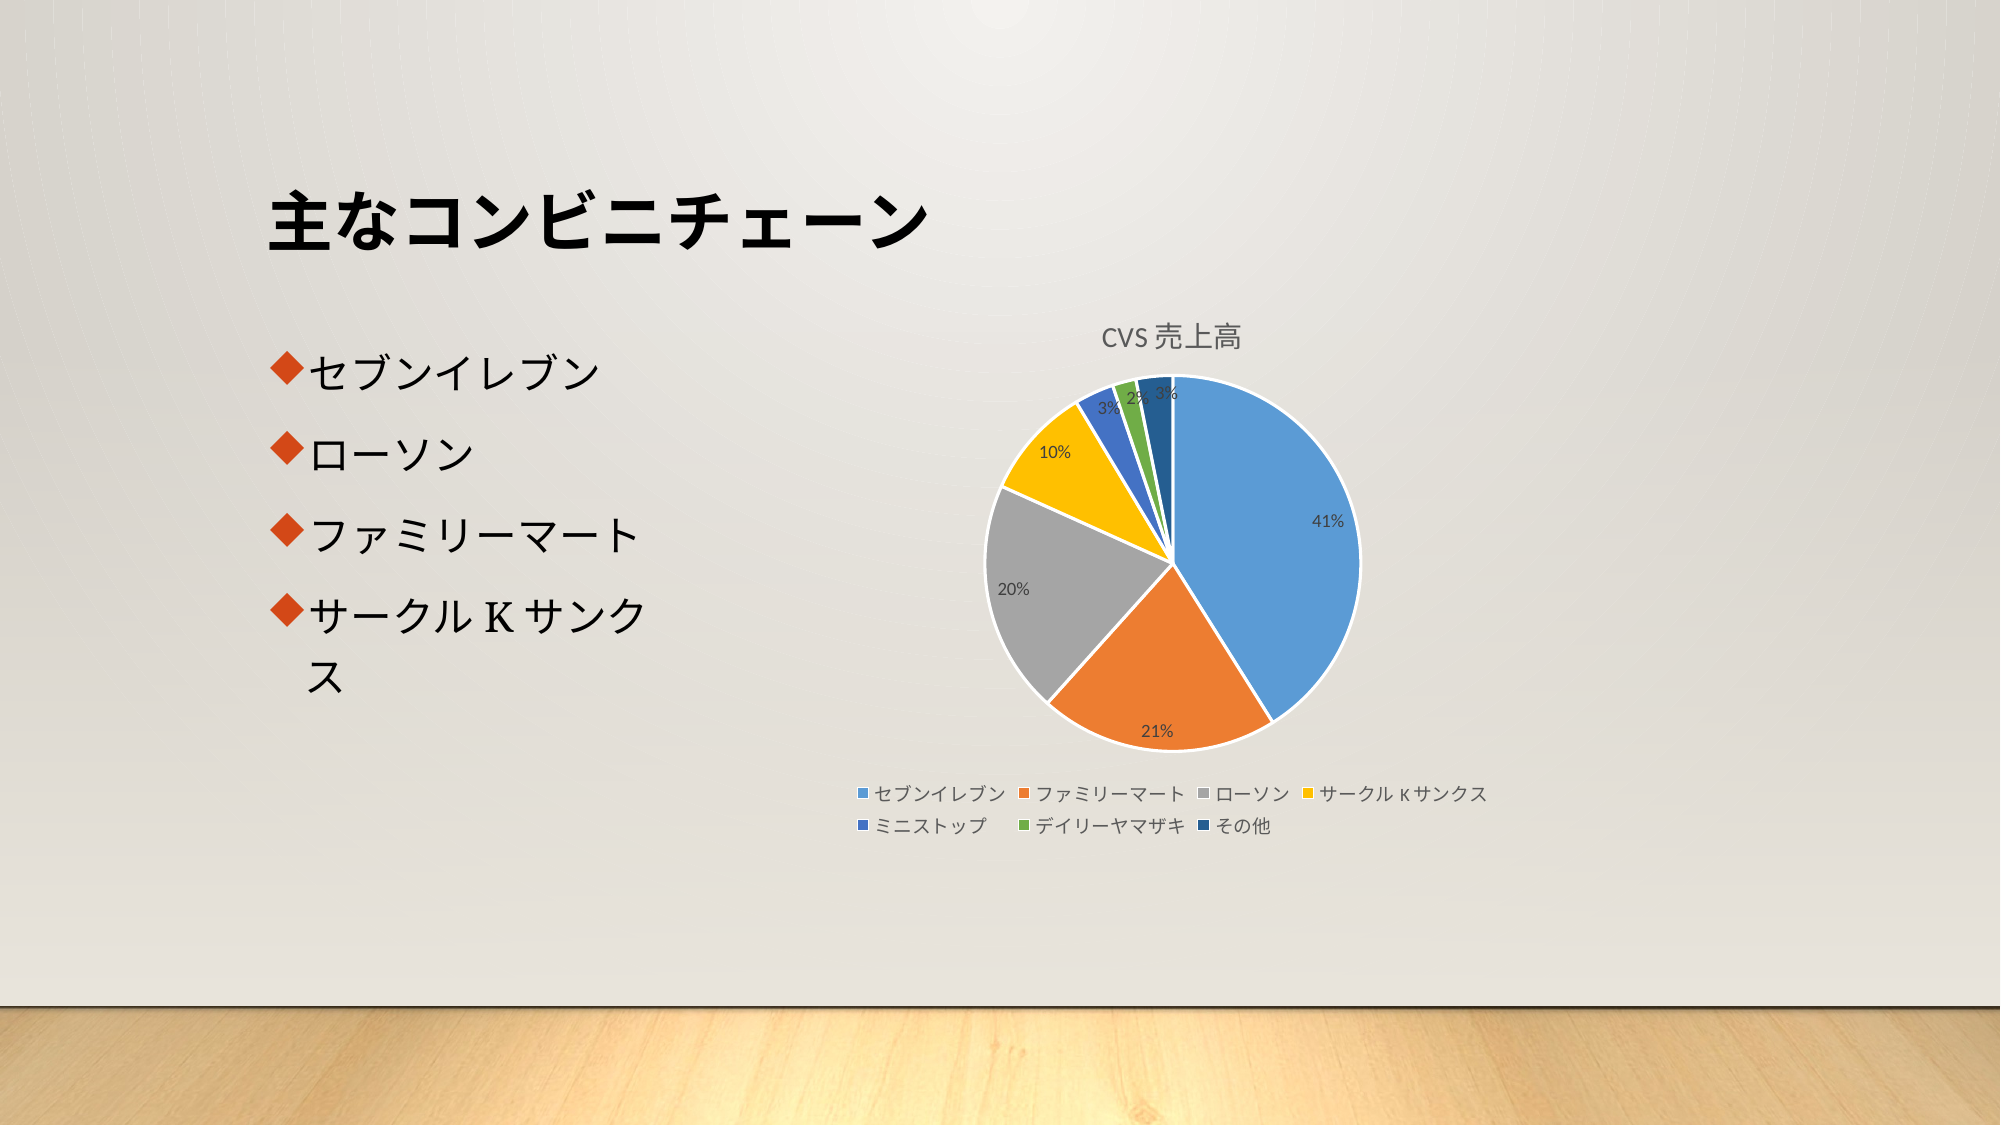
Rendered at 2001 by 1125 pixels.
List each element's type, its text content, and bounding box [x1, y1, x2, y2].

list セブンイレブン ローソン ファミリーマート サークルKサンクス [251, 330, 1098, 897]
title 主なコンビニチェーン [251, 96, 1814, 269]
chart [651, 285, 1694, 845]
picture [0, 1006, 2000, 1125]
